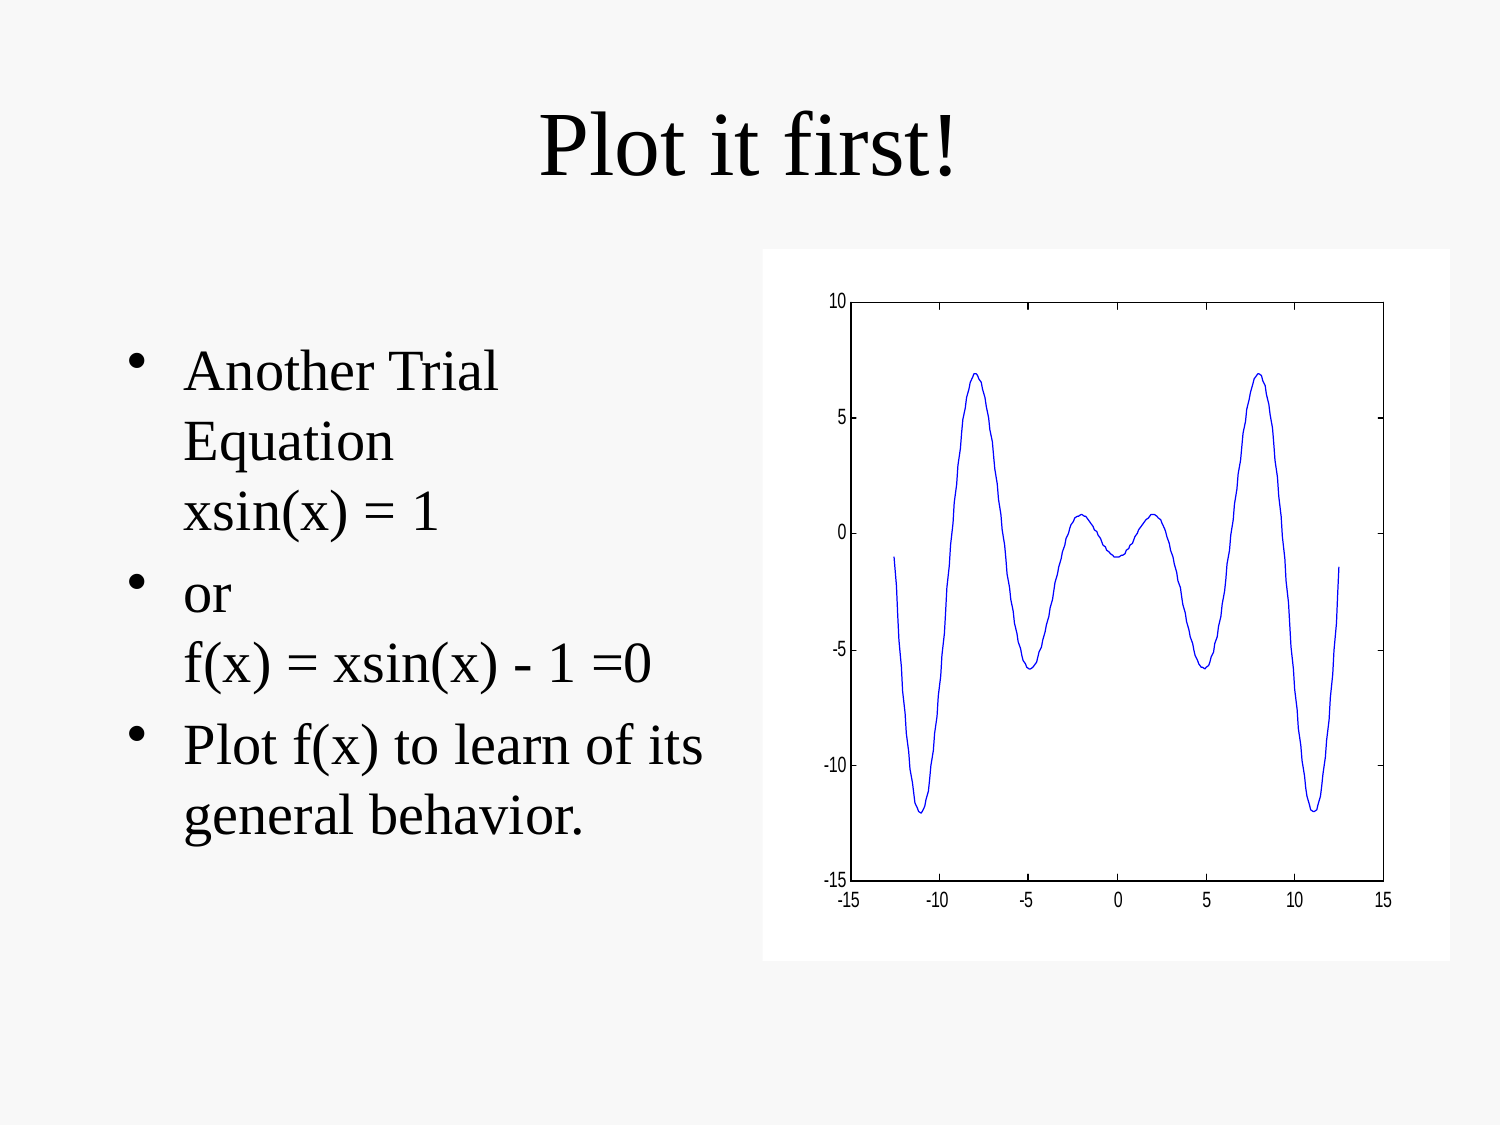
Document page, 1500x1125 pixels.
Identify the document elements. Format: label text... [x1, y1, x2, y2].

list Another Trial Equation xsin(x) = 1 or f(x) = xsin(x) - 1 =0 Plot f(x) to learn of its general behavior. [112, 324, 738, 926]
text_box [762, 249, 1452, 963]
title Plot it first! [112, 99, 1388, 288]
